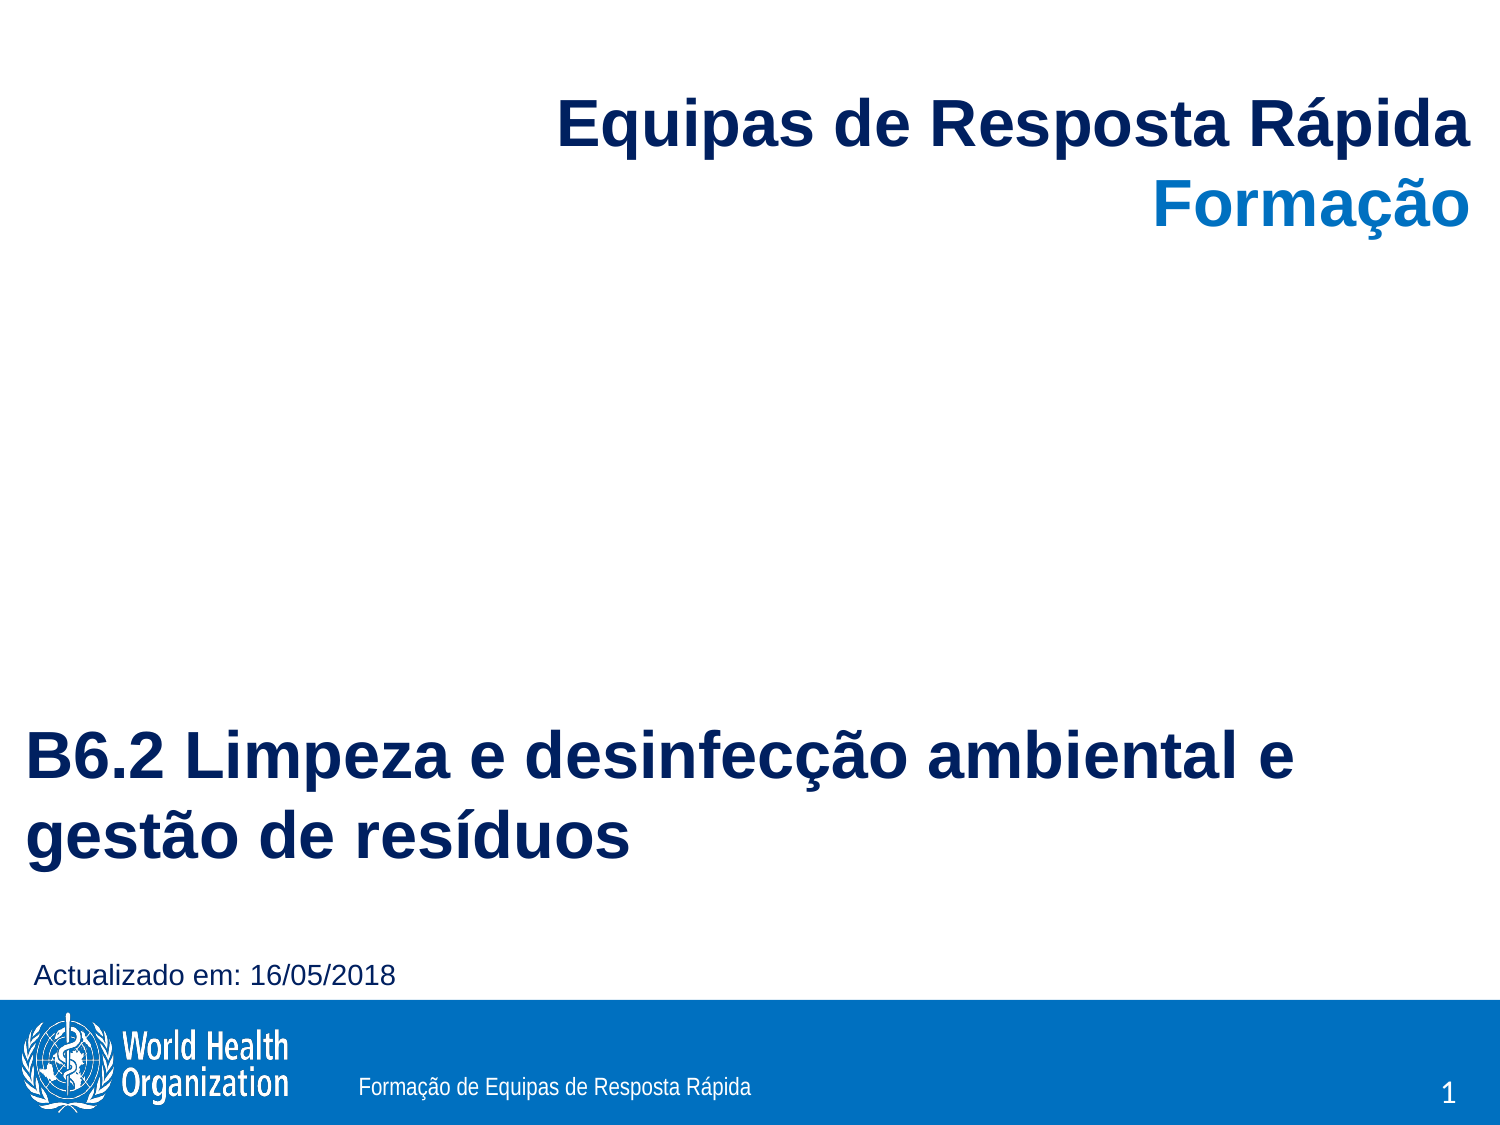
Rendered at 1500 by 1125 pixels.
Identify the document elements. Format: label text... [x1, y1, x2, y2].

text_box B6.2 Limpeza e desinfecção ambiental e gestão de resíduos [17, 704, 1459, 880]
text_box Equipas de Resposta Rápida Formação [501, 79, 1471, 240]
text_box Actualizado em: 16/05/2018 [18, 949, 412, 999]
picture [21, 1012, 288, 1113]
